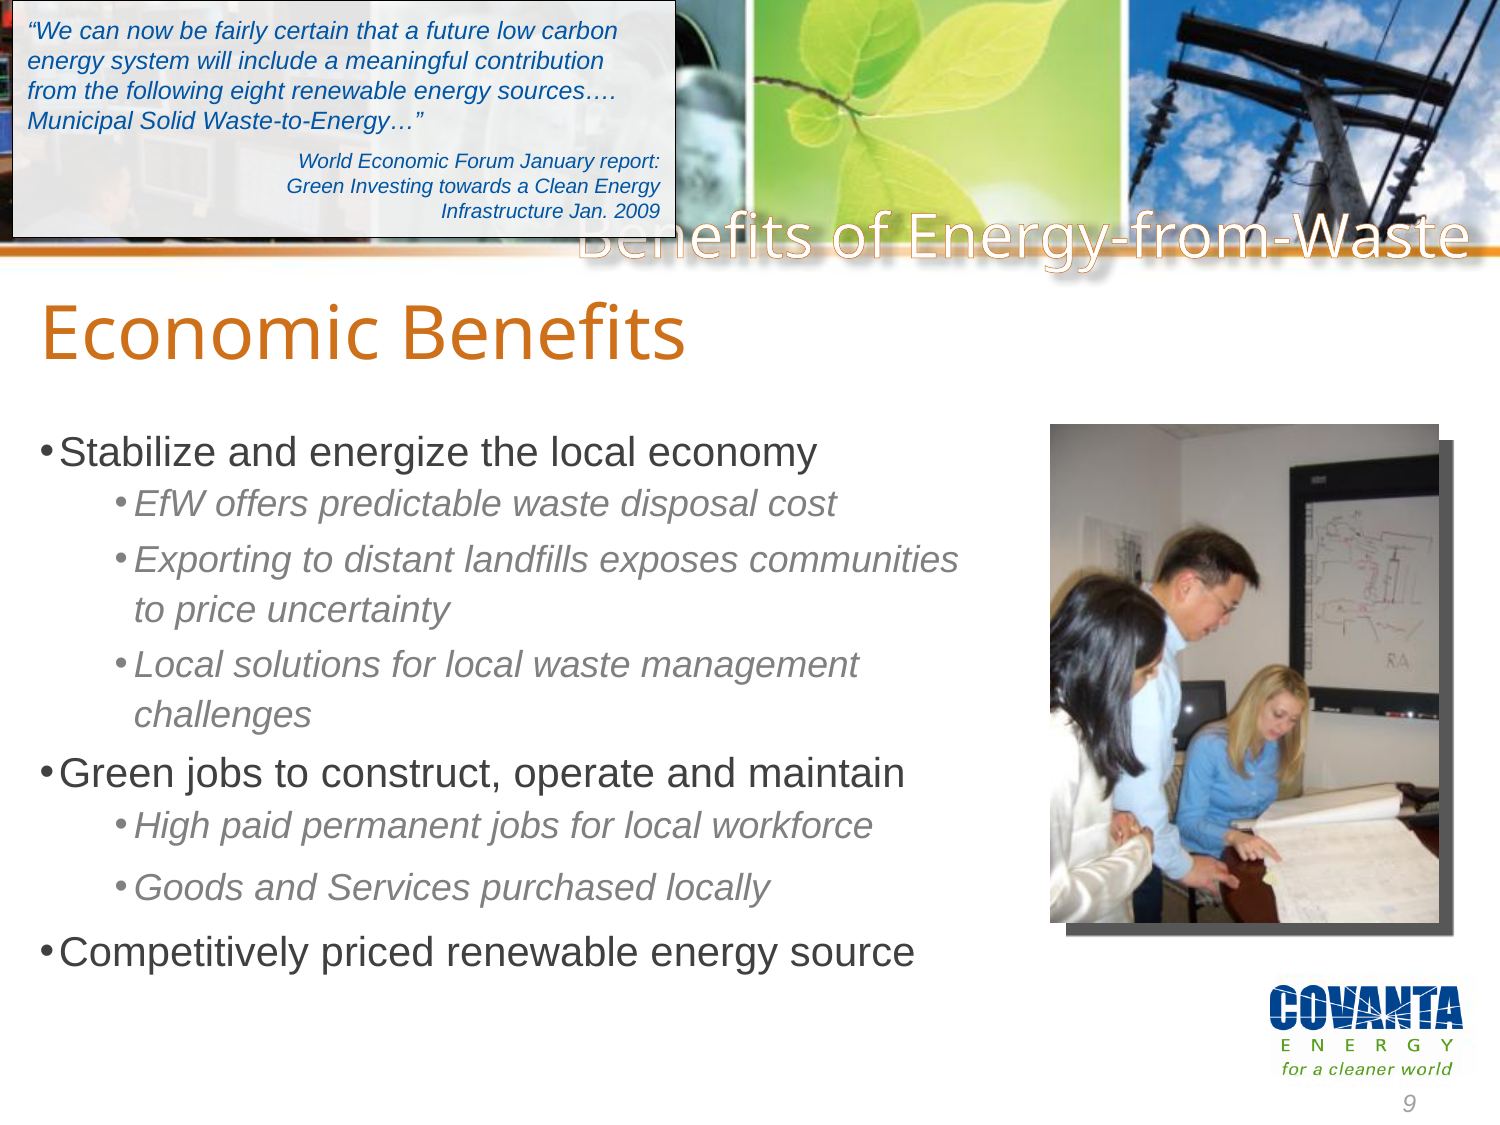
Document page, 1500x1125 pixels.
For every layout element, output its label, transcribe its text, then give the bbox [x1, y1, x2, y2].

text_box “We can now be fairly certain that a future low carbon energy system will include a meaningful contribution from the following eight renewable energy sources…. Municipal Solid Waste-to-Energy…” World Economic Forum January report: Green Investing towards a Clean Energy Infrastructure Jan. 2009 [12, 0, 675, 238]
picture [0, 0, 1500, 1125]
text_box Benefits of Energy-from-Waste [362, 188, 1488, 278]
text_box Economic Benefits [24, 287, 1275, 384]
text_box Stabilize and energize the local economy EfW offers predictable waste disposal cost Exporting to distant landfills exposes communities to price uncertainty Local solutions for local waste management challenges Green jobs to construct, operate and maintain High paid permanent jobs for local workforce Goods and Services purchased locally Competitively priced renewable energy source [24, 412, 988, 983]
text_box 9 [1387, 1079, 1500, 1125]
